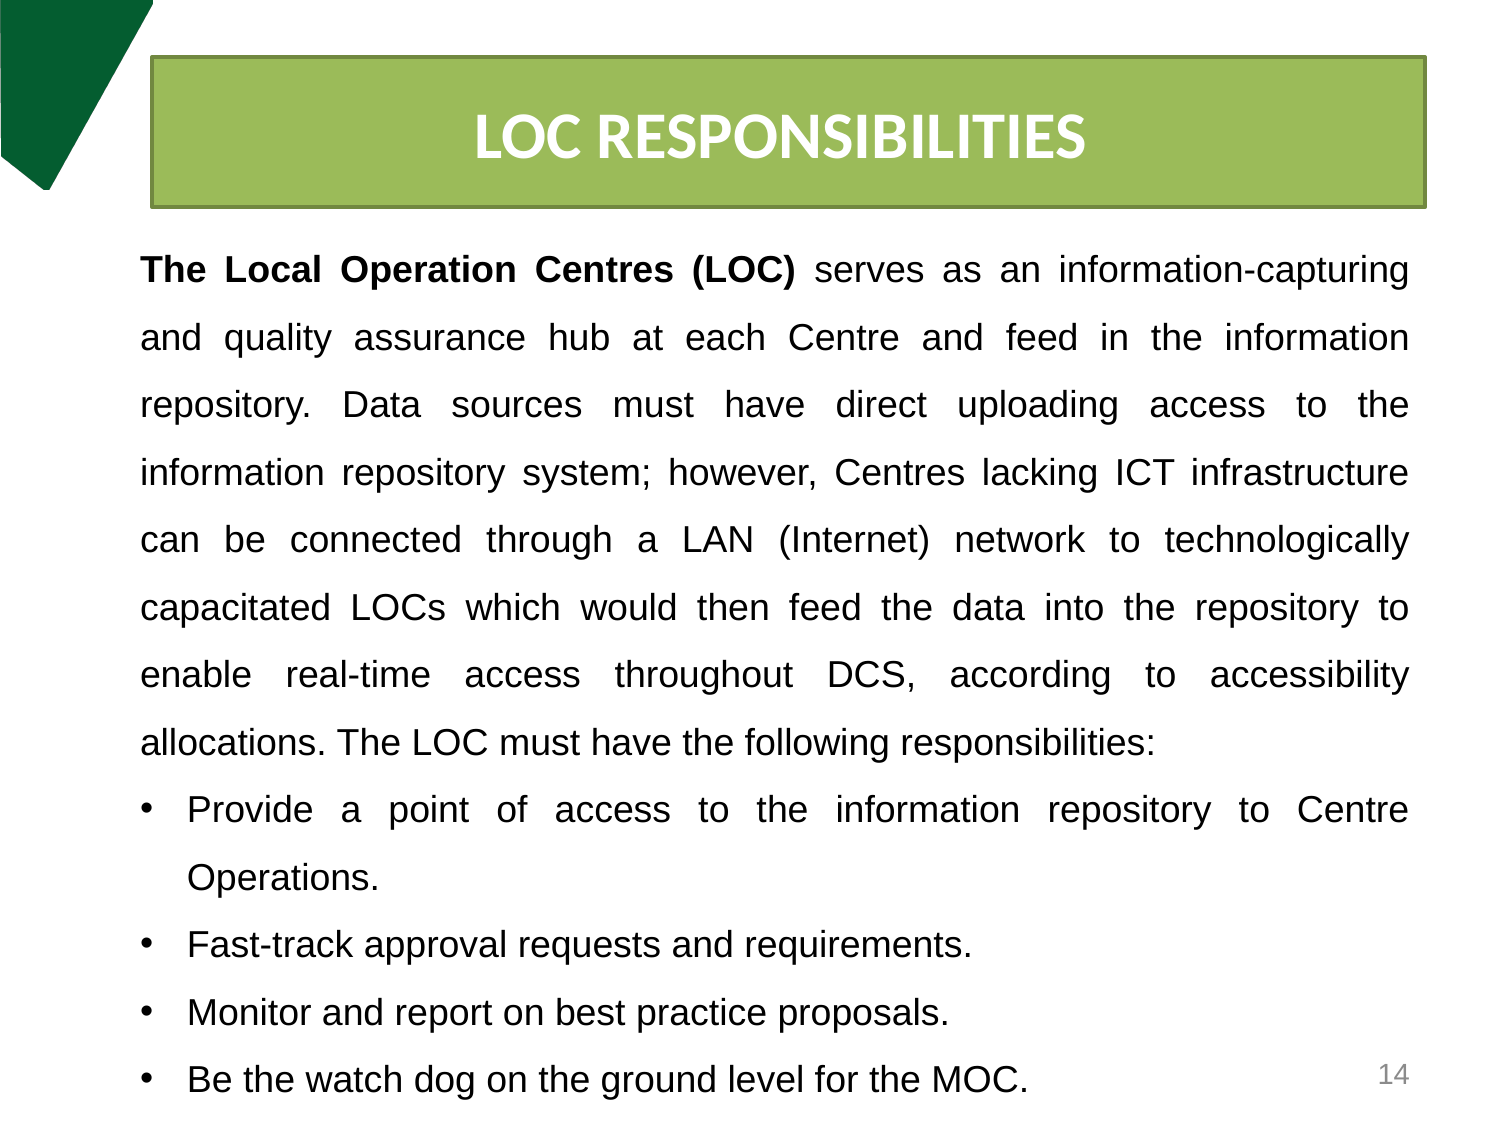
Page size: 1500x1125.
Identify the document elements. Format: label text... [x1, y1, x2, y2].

title LOC RESPONSIBILITIES [152, 57, 1425, 208]
picture [0, 0, 153, 190]
slide_number 14 [1074, 1042, 1425, 1103]
list The Local Operation Centres (LOC) serves as an information-capturing and quality assurance hub at each Centre and feed in the information repository. Data sources must have direct uploading access to the information repository system; however, Centres lacking ICT infrastructure can be connected through a LAN (Internet) network to technologically capacitated LOCs which would then feed the data into the repository to enable real-time access throughout DCS, according to accessibility allocations. The LOC must have the following responsibilities: Provide a point of access to the information repository to Centre Operations. Fast-track approval requests and requirements. Monitor and report on best practice proposals. Be the watch dog on the ground level for the MOC. [125, 215, 1425, 1074]
